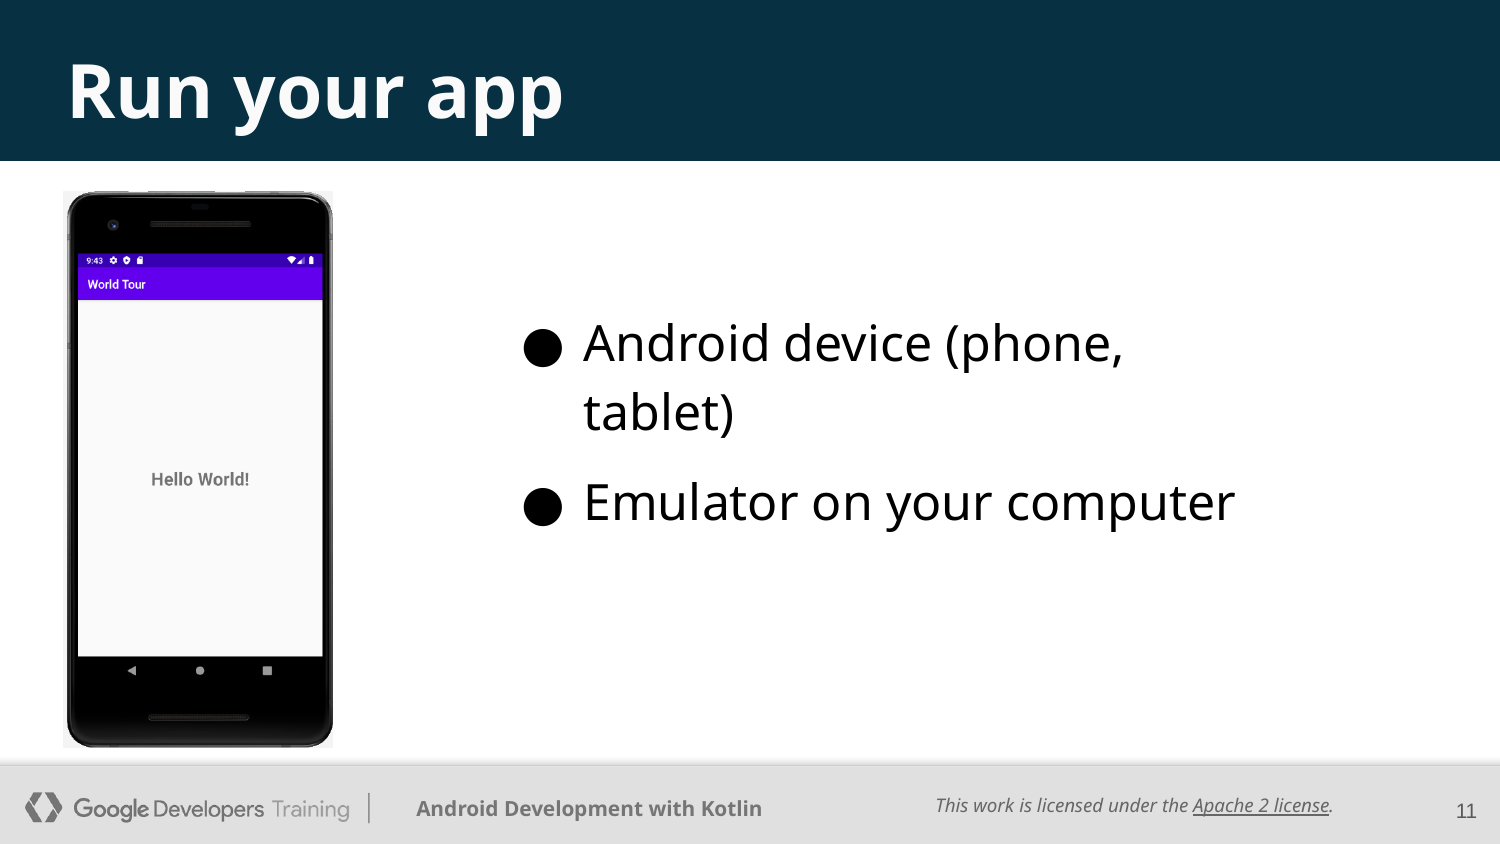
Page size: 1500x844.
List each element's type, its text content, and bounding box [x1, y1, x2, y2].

title Run your app [51, 28, 1449, 122]
text_box Android device (phone, tablet) Emulator on your computer [493, 287, 1300, 499]
slide_number ‹#› [1402, 777, 1493, 842]
picture [0, 161, 1500, 844]
